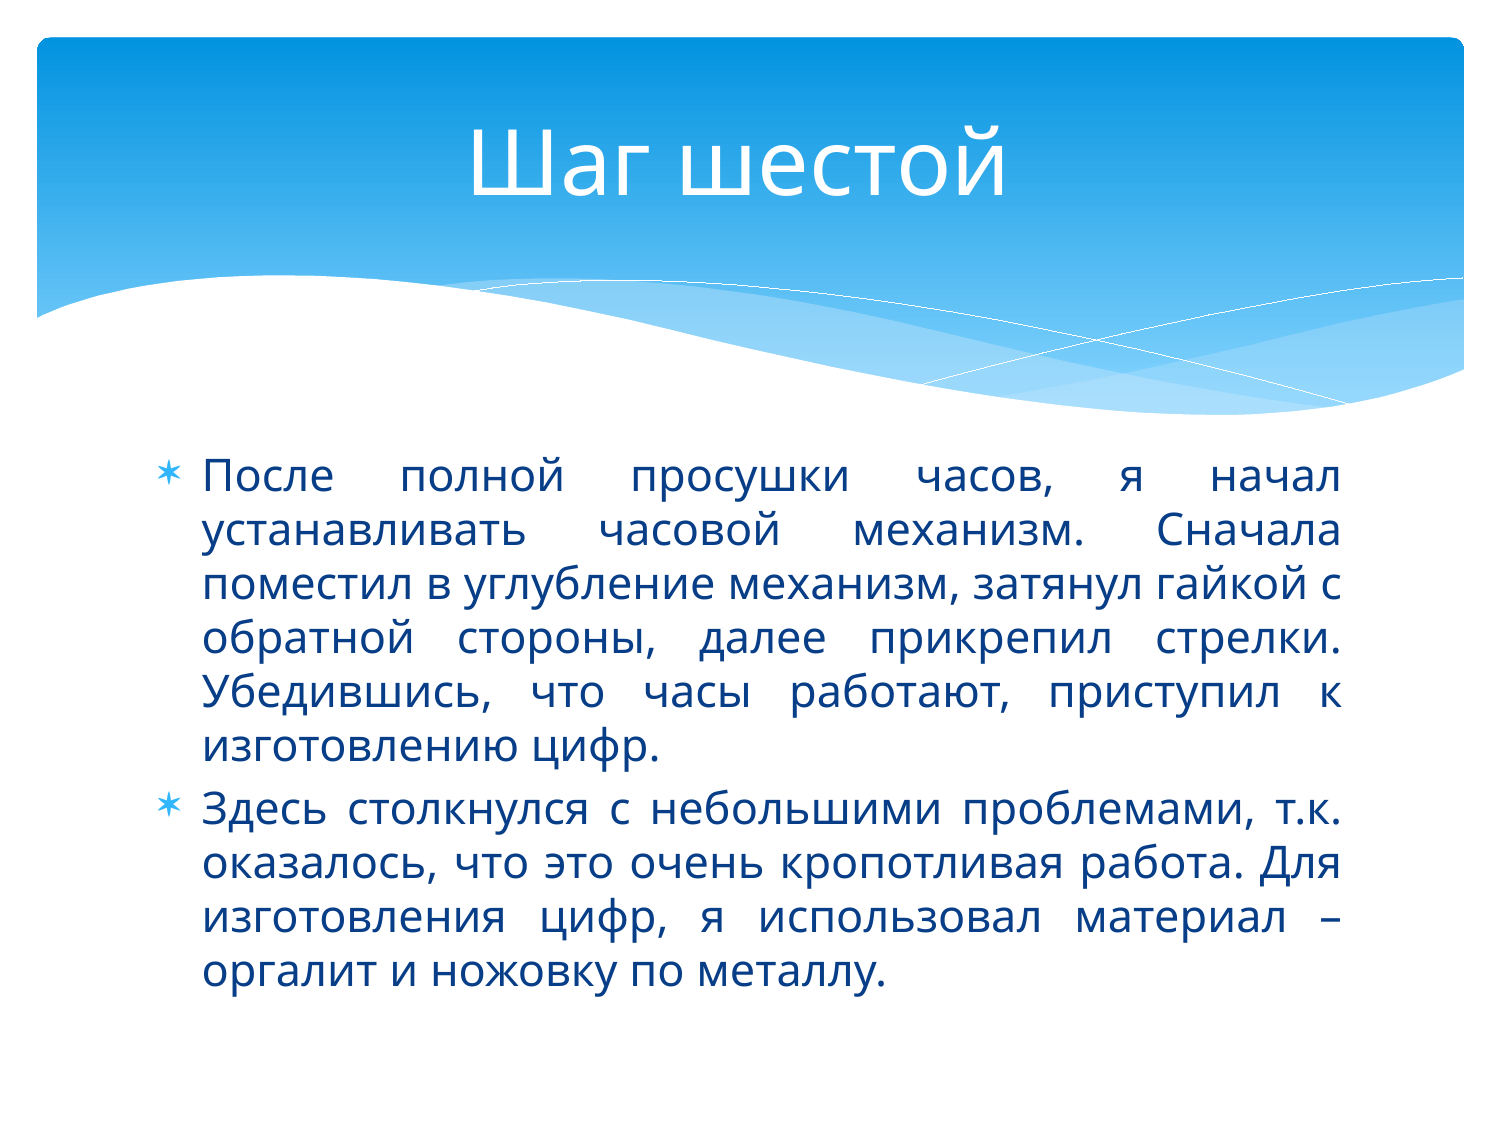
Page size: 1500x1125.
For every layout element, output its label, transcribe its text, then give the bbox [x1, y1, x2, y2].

title Шаг шестой [75, 55, 1425, 261]
list После полной просушки часов, я начал устанавливать часовой механизм. Сначала поместил в углубление механизм, затянул гайкой с обратной стороны, далее прикрепил стрелки. Убедившись, что часы работают, приступил к изготовлению цифр. Здесь столкнулся с небольшими проблемами, т.к. оказалось, что это очень кропотливая работа. Для изготовления цифр, я использовал материал – оргалит и ножовку по металлу. [143, 438, 1359, 1005]
